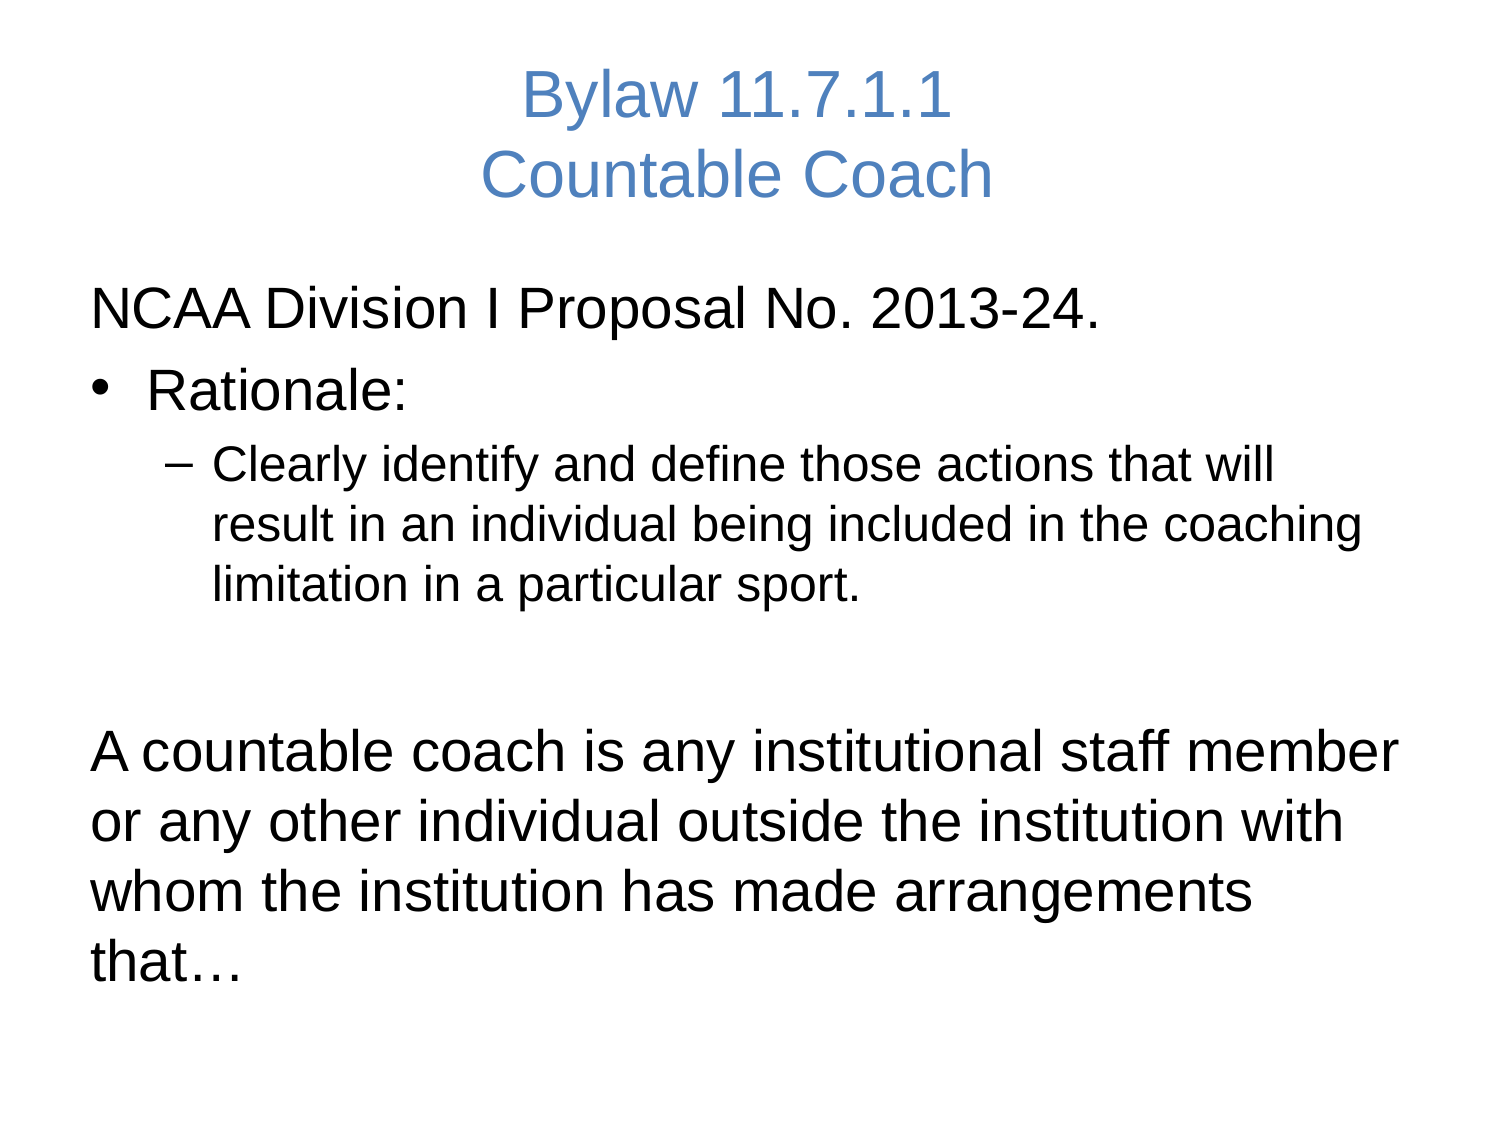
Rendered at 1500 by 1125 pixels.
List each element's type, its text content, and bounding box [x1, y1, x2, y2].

list NCAA Division I Proposal No. 2013-24. Rationale: Clearly identify and define those actions that will result in an individual being included in the coaching limitation in a particular sport. A countable coach is any institutional staff member or any other individual outside the institution with whom the institution has made arrangements that… [75, 262, 1425, 1063]
title Bylaw 11.7.1.1 Countable Coach [62, 37, 1413, 225]
